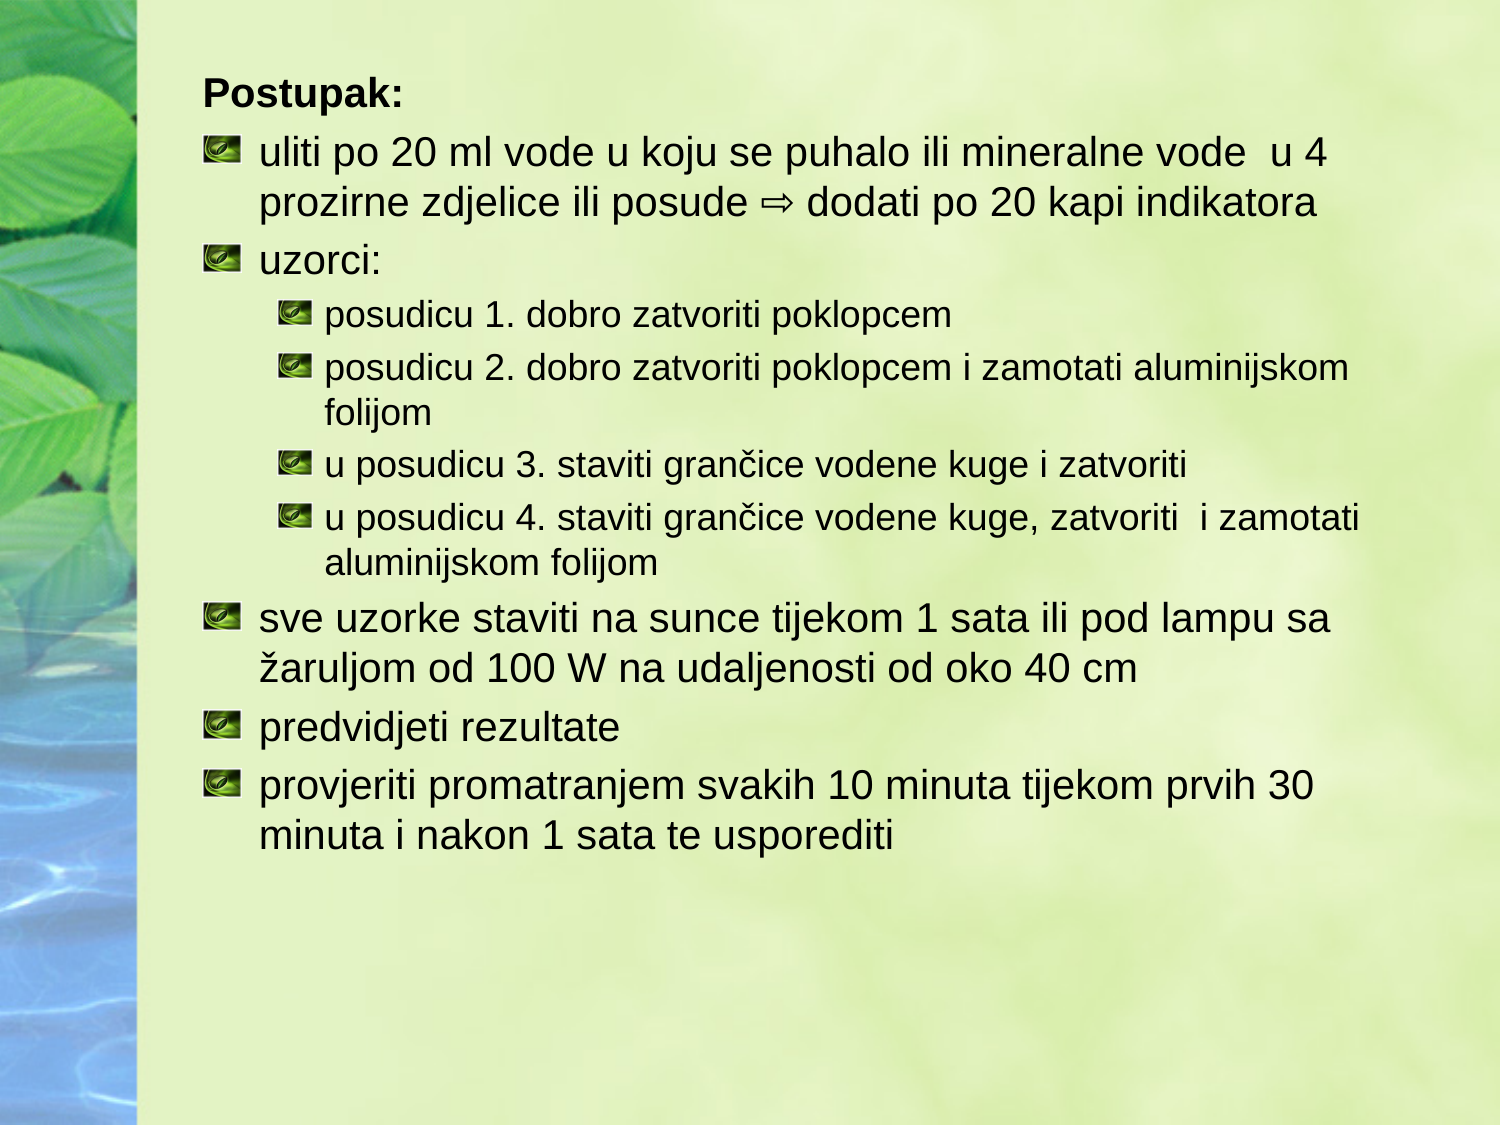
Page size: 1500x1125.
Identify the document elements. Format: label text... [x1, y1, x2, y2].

list Postupak: uliti po 20 ml vode u koju se puhalo ili mineralne vode u 4 prozirne zdjelice ili posude ⇨ dodati po 20 kapi indikatora uzorci: posudicu 1. dobro zatvoriti poklopcem posudicu 2. dobro zatvoriti poklopcem i zamotati aluminijskom folijom u posudicu 3. staviti grančice vodene kuge i zatvoriti u posudicu 4. staviti grančice vodene kuge, zatvoriti i zamotati aluminijskom folijom sve uzorke staviti na sunce tijekom 1 sata ili pod lampu sa žaruljom od 100 W na udaljenosti od oko 40 cm predvidjeti rezultate provjeriti promatranjem svakih 10 minuta tijekom prvih 30 minuta i nakon 1 sata te usporediti [187, 58, 1426, 1006]
picture [0, 0, 1500, 1125]
